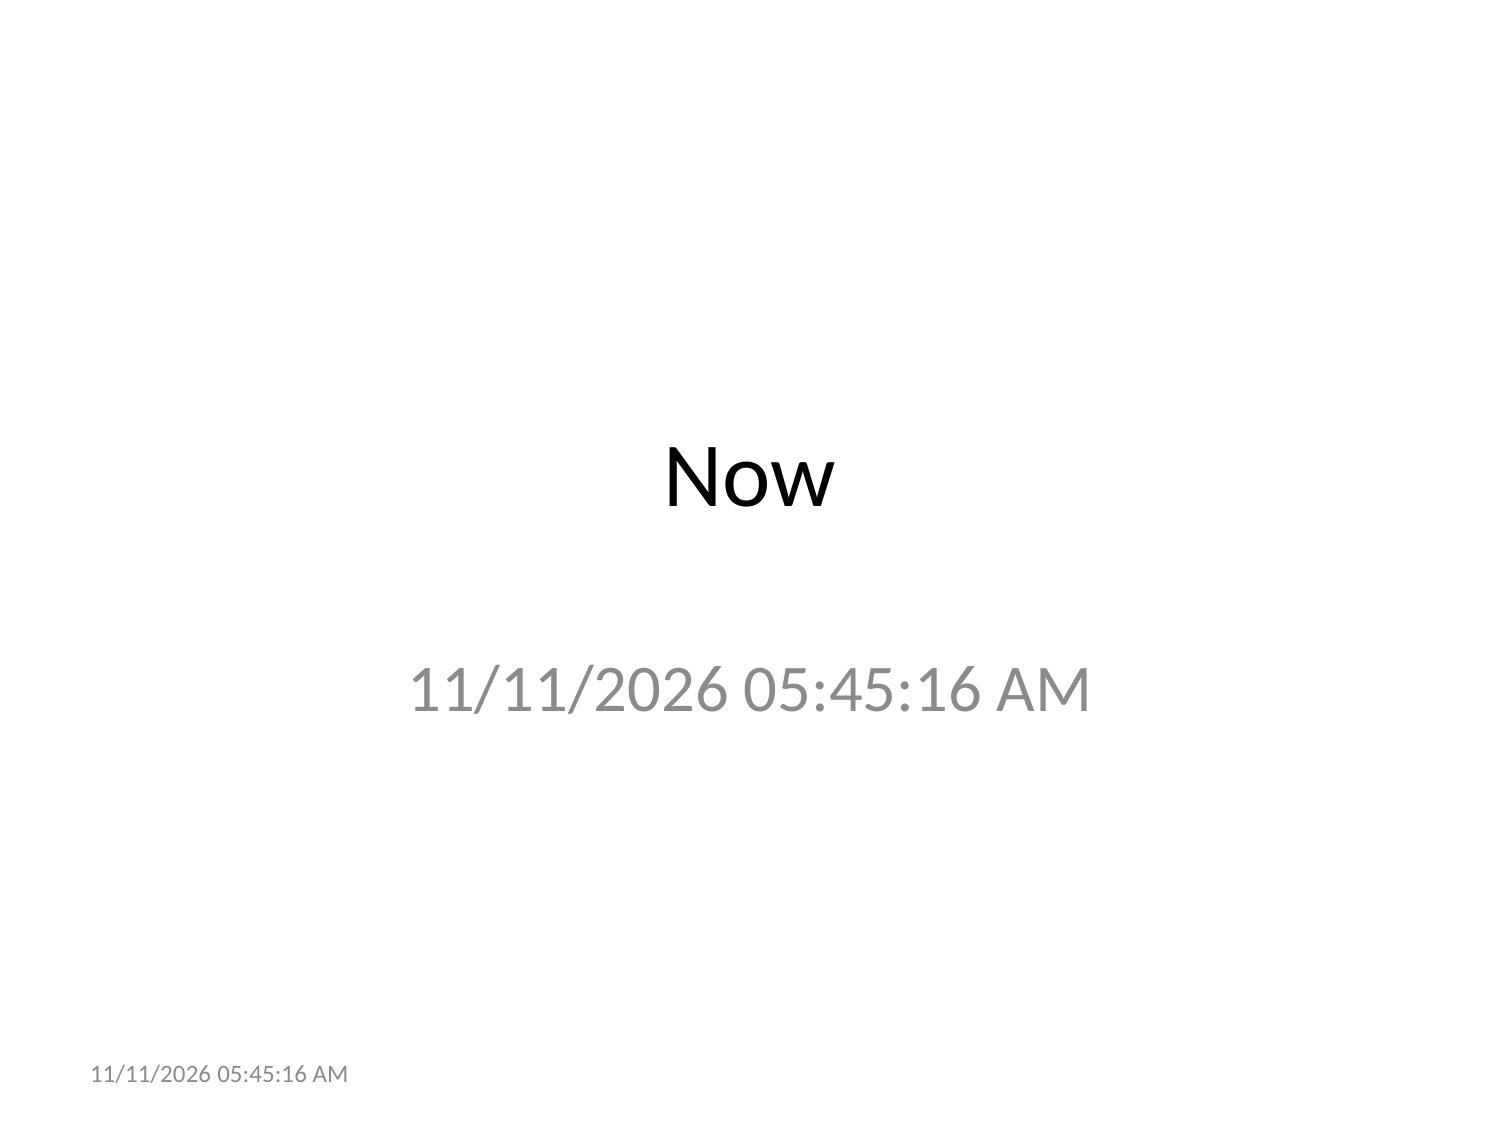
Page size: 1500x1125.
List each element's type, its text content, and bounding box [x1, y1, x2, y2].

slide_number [75, 1042, 425, 1103]
subtitle 2011-12-19 10:20:04 AM [225, 637, 1275, 925]
title Now [112, 349, 1388, 591]
